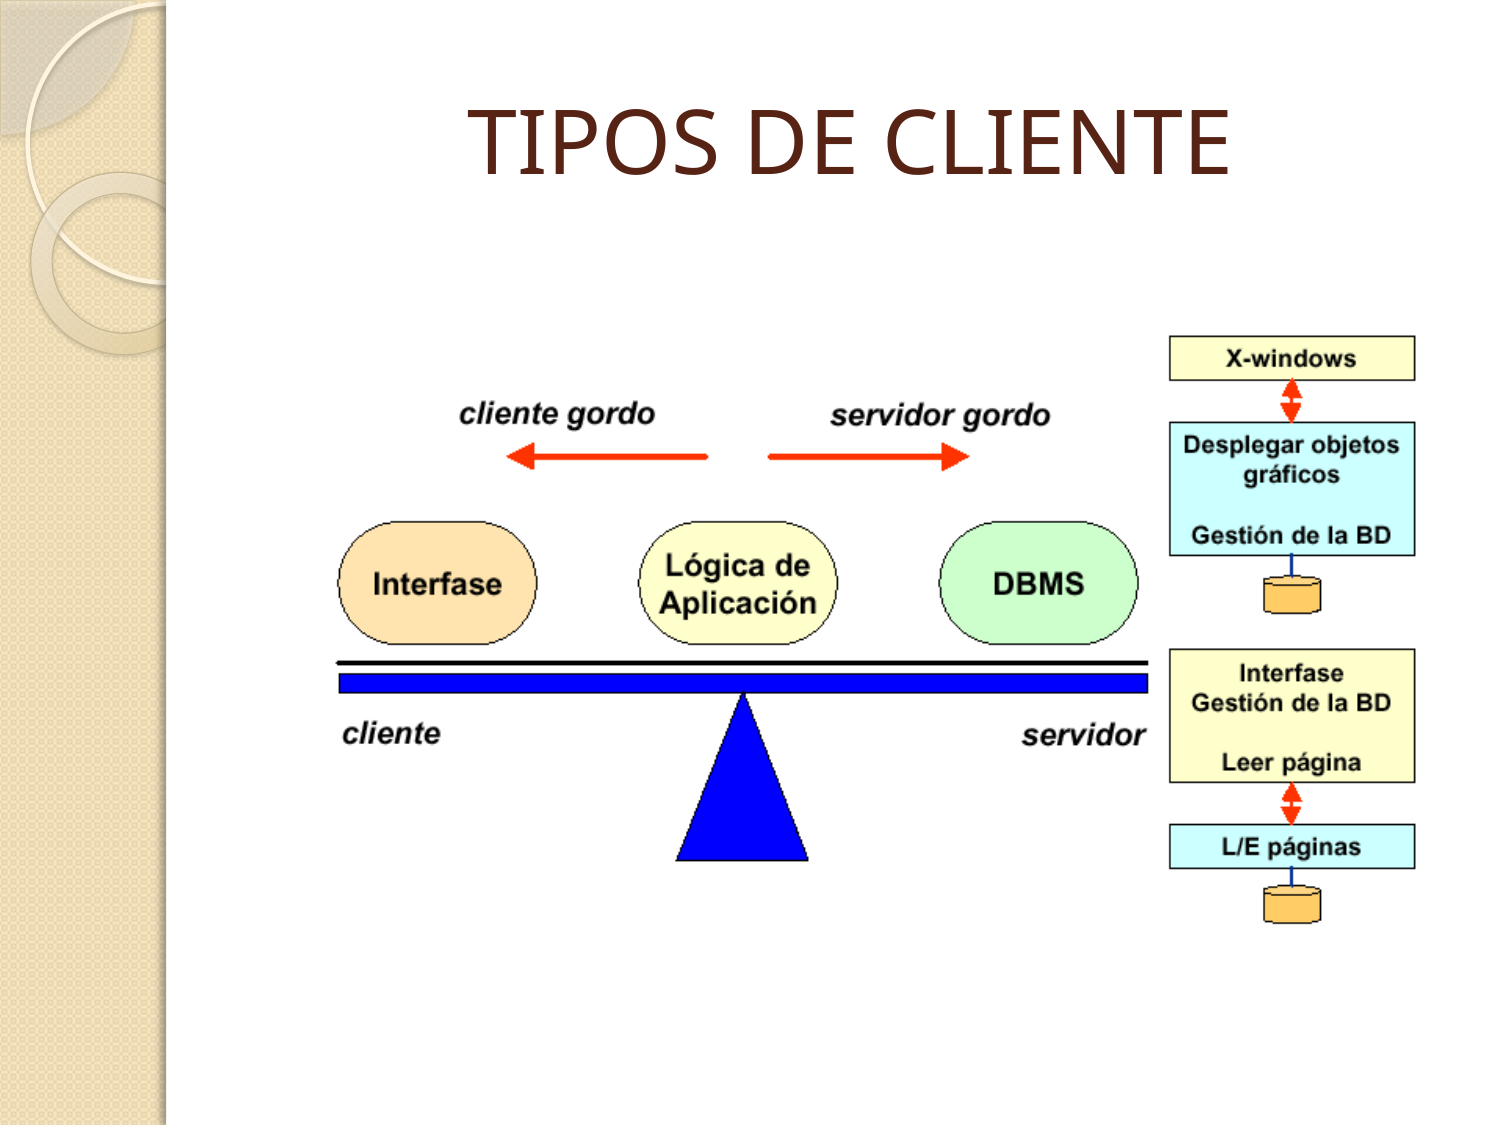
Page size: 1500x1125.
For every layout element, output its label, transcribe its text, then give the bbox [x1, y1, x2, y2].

title TIPOS DE CLIENTE [235, 45, 1466, 233]
picture [1159, 327, 1422, 932]
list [292, 374, 1152, 882]
